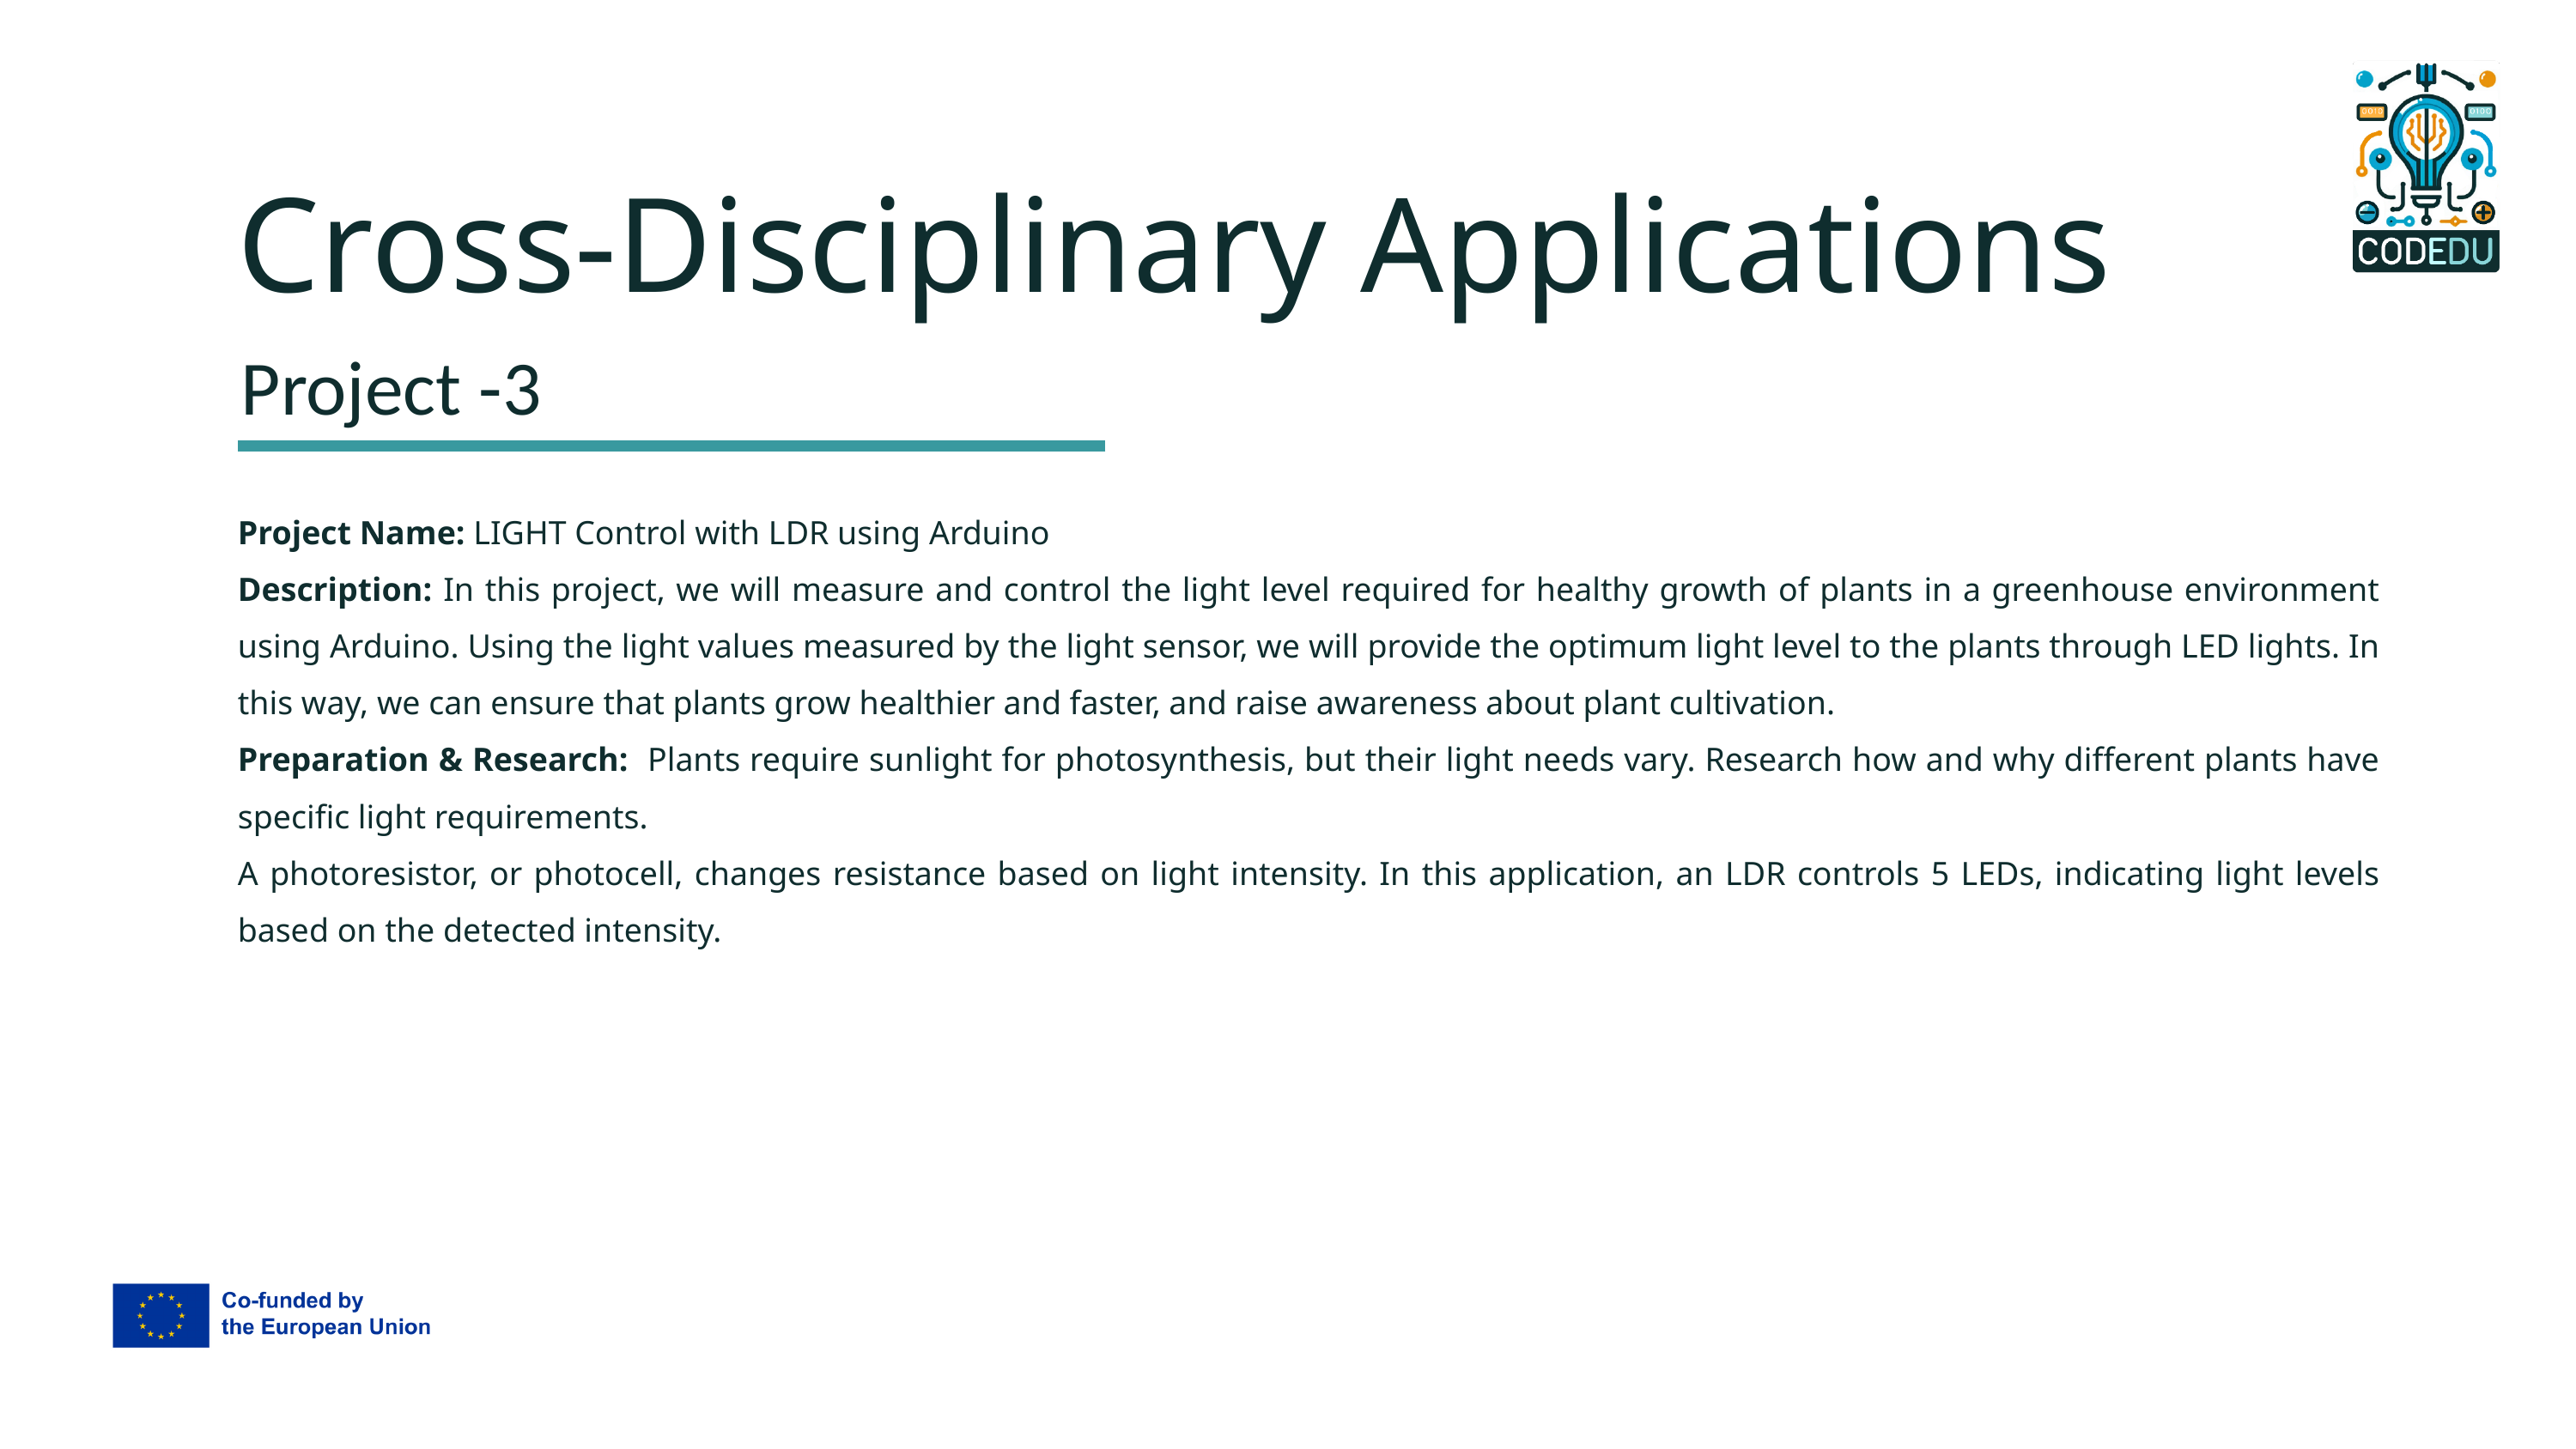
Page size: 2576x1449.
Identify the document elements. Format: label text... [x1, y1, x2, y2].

picture [2221, 0, 2576, 395]
text_box Project -3 [240, 301, 2396, 431]
text_box Cross-Disciplinary Applications [237, 146, 2217, 319]
text_box [107, 1278, 443, 1353]
text_box Project Name: LIGHT Control with LDR using Arduino Description: In this project, we will measure and control the light level required for healthy growth of plants in a greenhouse environment using Arduino. Using the light values measured by the light sensor, we will provide the optimum light level to the plants through LED lights. In this way, we can ensure that plants grow healthier and faster, and raise awareness about plant cultivation. Preparation & Research: Plants require sunlight for photosynthesis, but their light needs vary. Research how and why different plants have specific light requirements. A photoresistor, or photocell, changes resistance based on light intensity. In this application, an LDR controls 5 LEDs, indicating light levels based on the detected intensity. [237, 494, 2382, 949]
